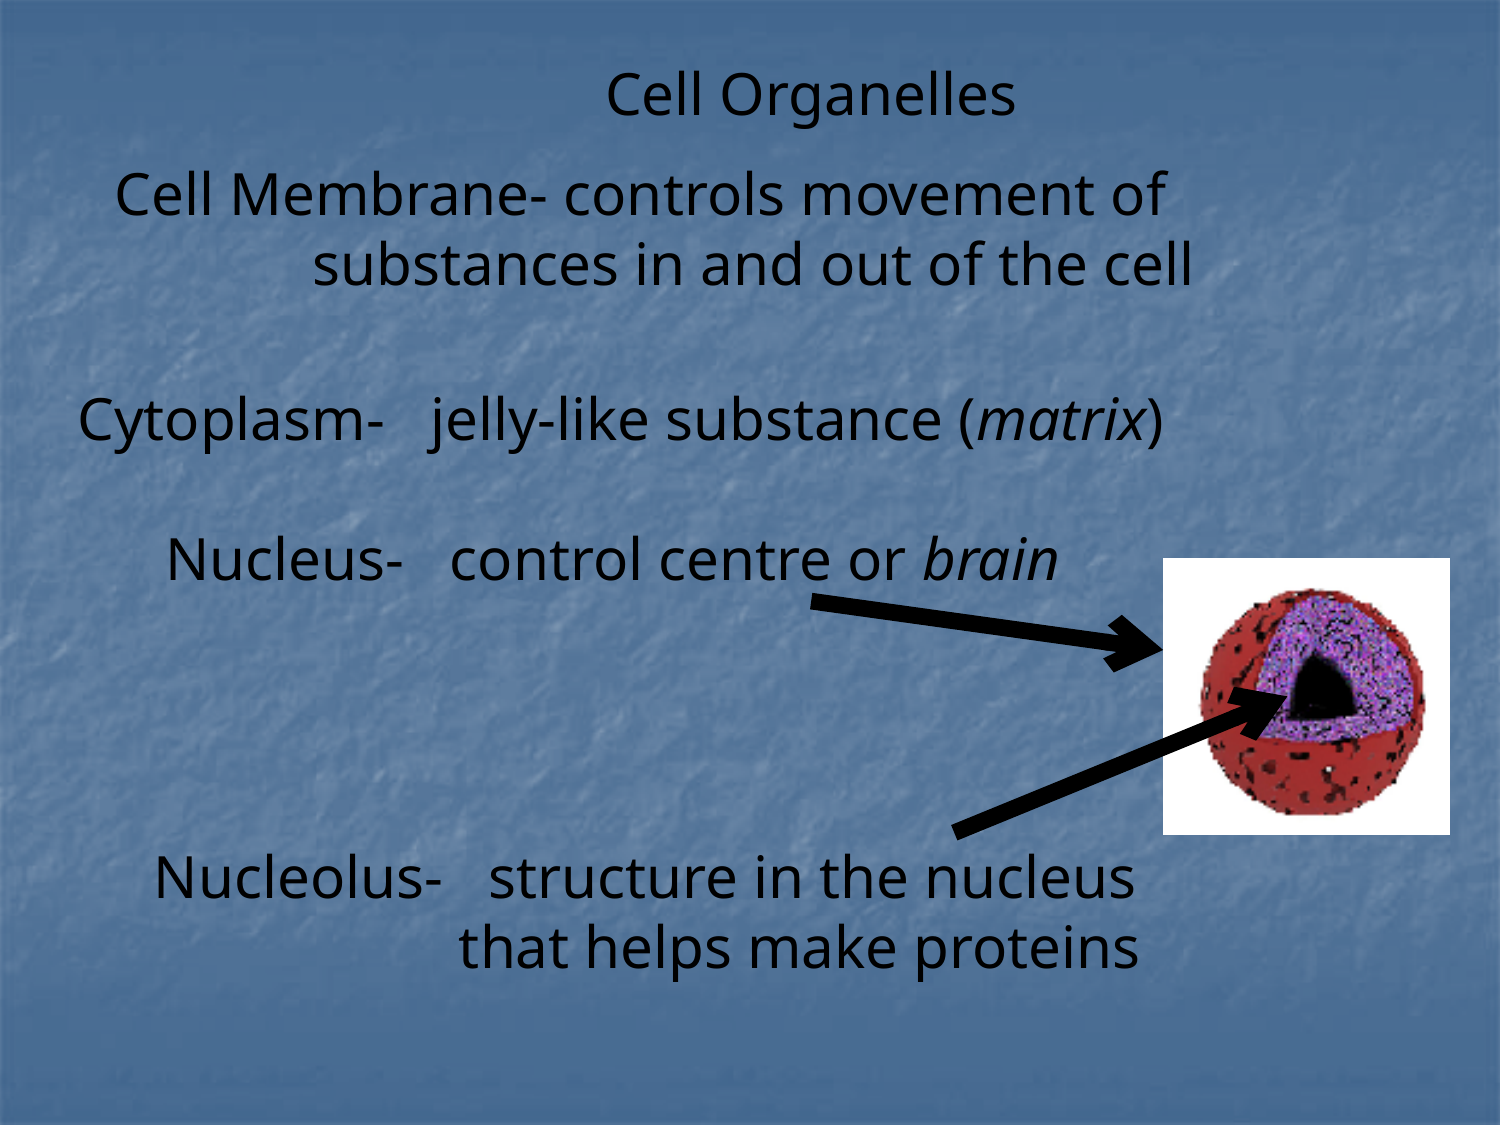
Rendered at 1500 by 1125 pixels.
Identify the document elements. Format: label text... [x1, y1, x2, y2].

picture [1162, 557, 1450, 835]
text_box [954, 696, 1288, 834]
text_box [810, 600, 1164, 651]
text_box Cell Organelles [590, 50, 1032, 135]
text_box Cell Membrane- controls movement of substances in and out of the cell [99, 149, 1500, 305]
text_box Nucleolus- structure in the nucleus that helps make proteins [139, 832, 1156, 988]
text_box Cytoplasm- jelly-like substance (matrix) [62, 375, 1453, 460]
text_box Nucleus- control centre or brain [150, 515, 1075, 600]
